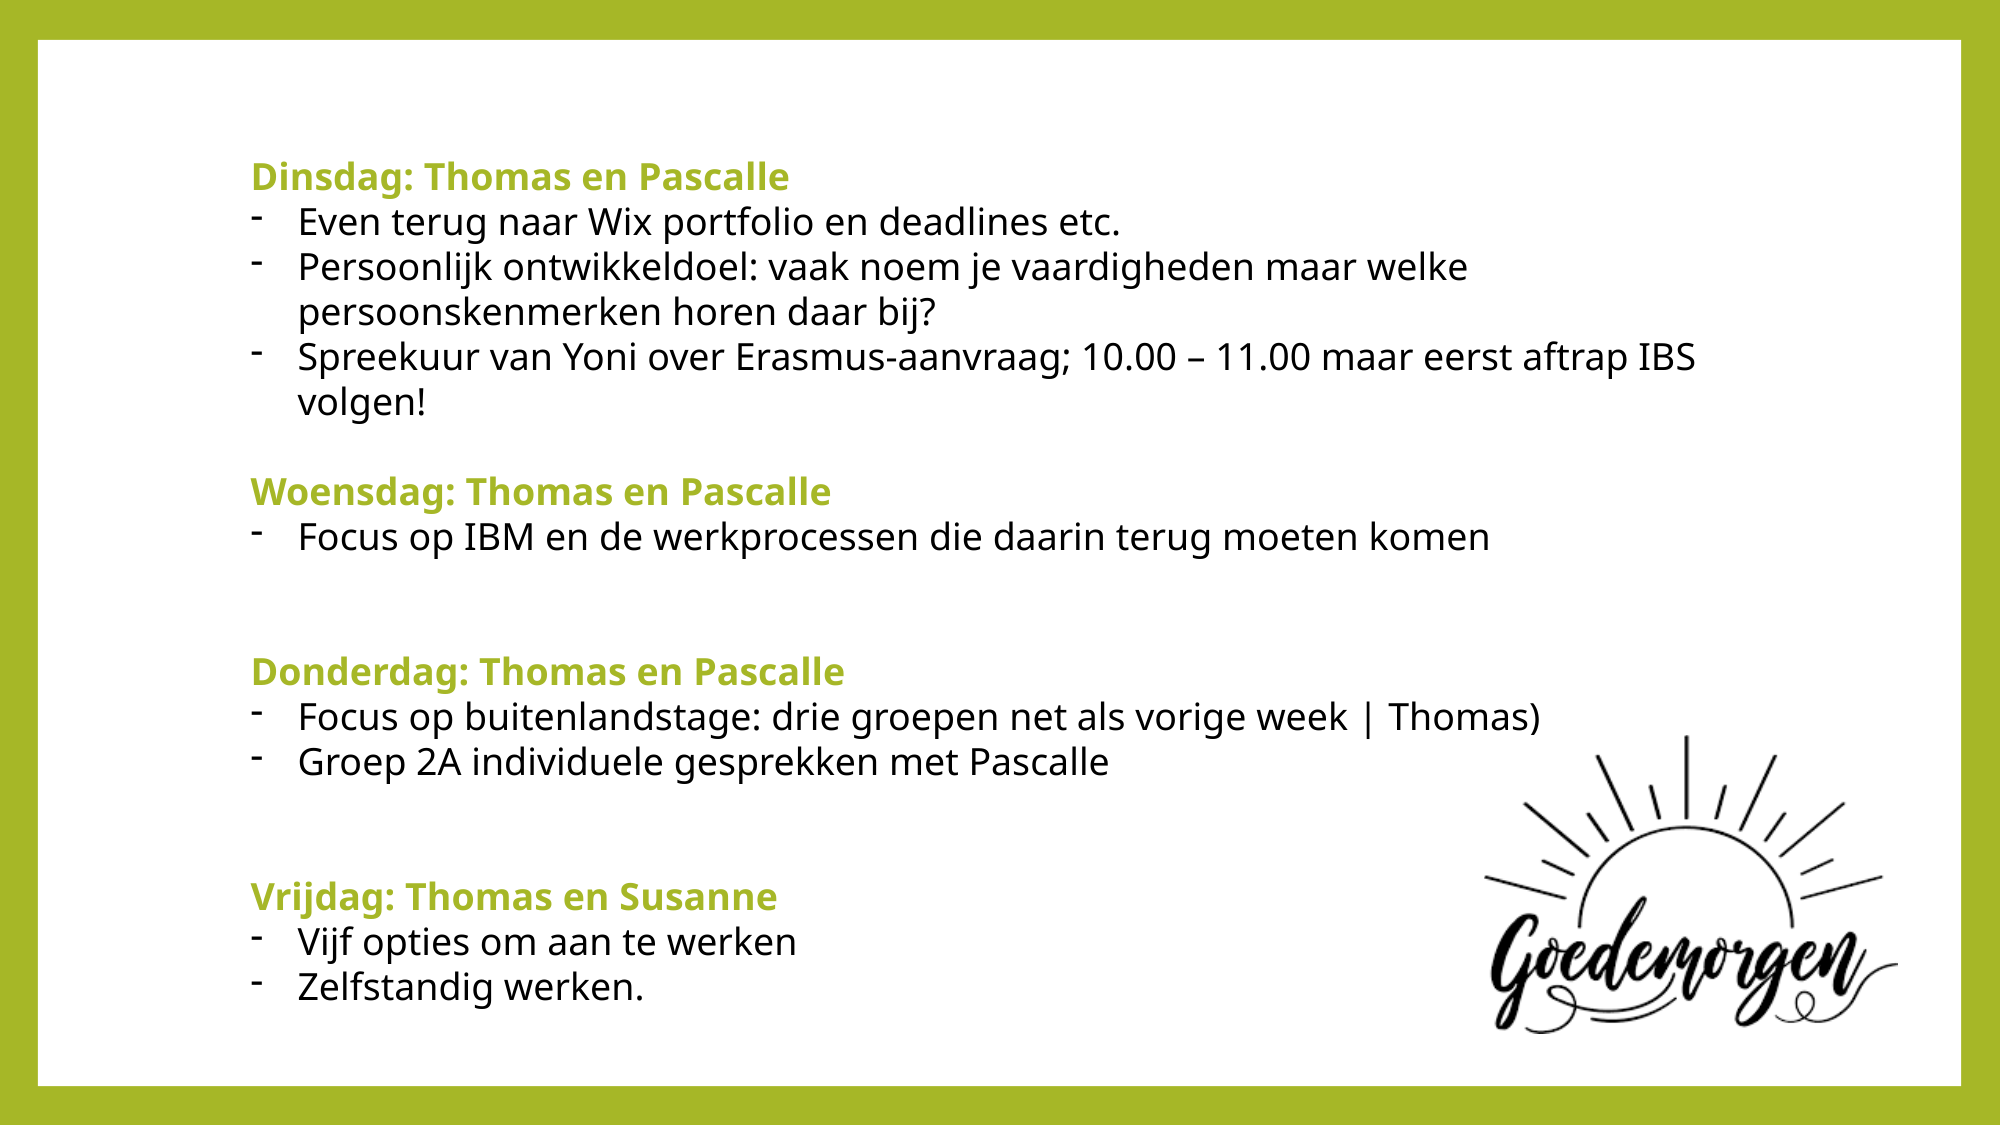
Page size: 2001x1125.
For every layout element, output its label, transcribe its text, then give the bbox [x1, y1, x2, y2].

text_box Dinsdag: Thomas en Pascalle Even terug naar Wix portfolio en deadlines etc. Persoonlijk ontwikkeldoel: vaak noem je vaardigheden maar welke persoonskenmerken horen daar bij? Spreekuur van Yoni over Erasmus-aanvraag; 10.00 – 11.00 maar eerst aftrap IBS volgen! Woensdag: Thomas en Pascalle Focus op IBM en de werkprocessen die daarin terug moeten komen Donderdag: Thomas en Pascalle Focus op buitenlandstage: drie groepen net als vorige week | Thomas) Groep 2A individuele gesprekken met Pascalle Vrijdag: Thomas en Susanne Vijf opties om aan te werken Zelfstandig werken. [235, 145, 1743, 1016]
picture [1484, 735, 1898, 1035]
